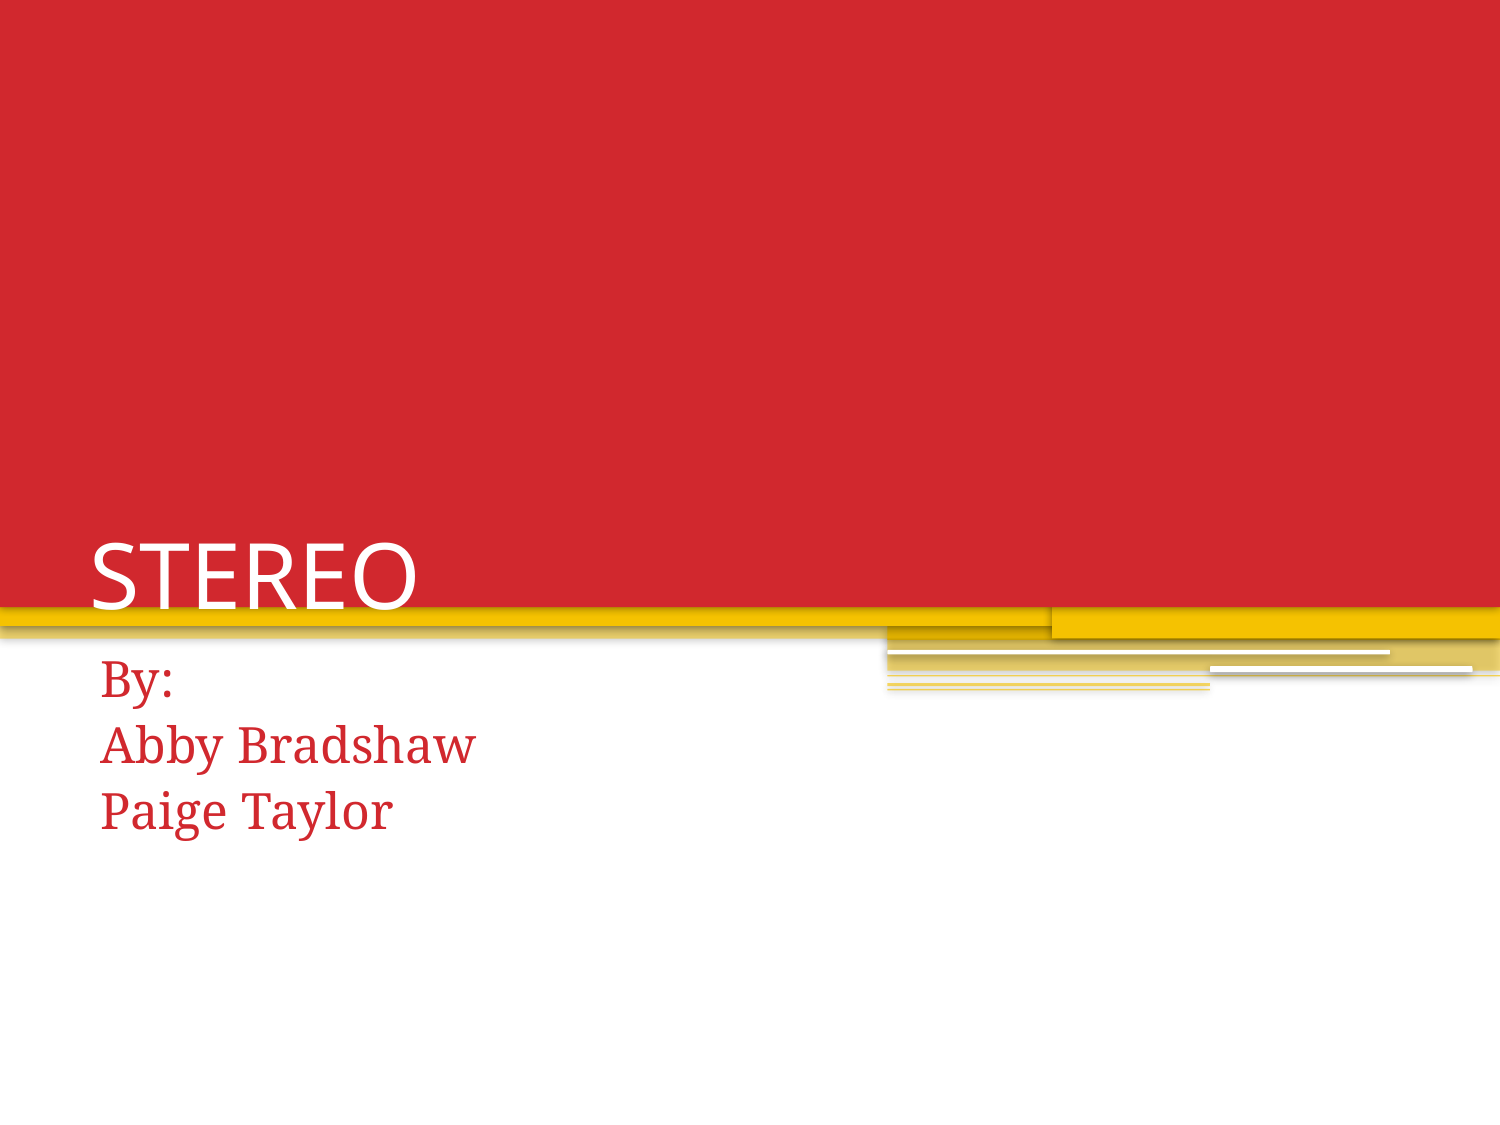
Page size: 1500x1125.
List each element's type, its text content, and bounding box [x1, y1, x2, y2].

subtitle By: Abby Bradshaw Paige Taylor [75, 639, 888, 928]
title STEREO [75, 394, 1463, 636]
